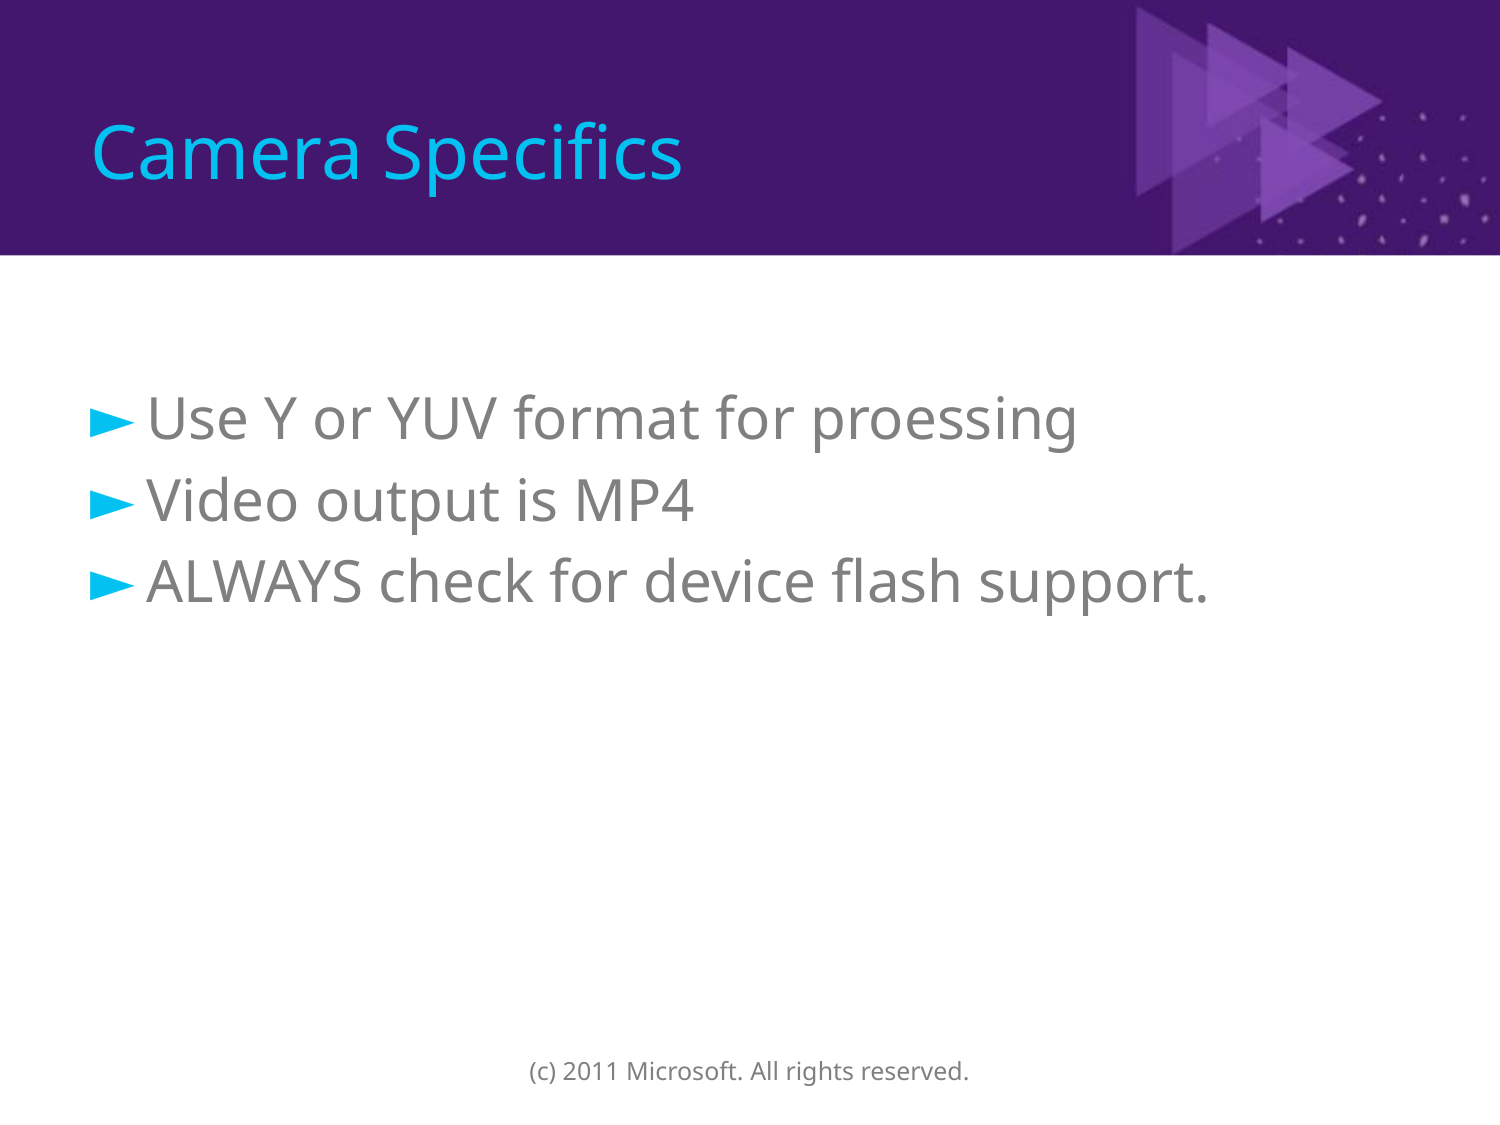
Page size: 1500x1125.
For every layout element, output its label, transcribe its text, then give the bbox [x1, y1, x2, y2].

footer (c) 2011 Microsoft. All rights reserved. [512, 1042, 988, 1103]
picture [0, 0, 1500, 255]
list Use Y or YUV format for proessing Video output is MP4 ALWAYS check for device flash support. [75, 373, 1425, 1005]
title Camera Specifics [75, 56, 1425, 244]
